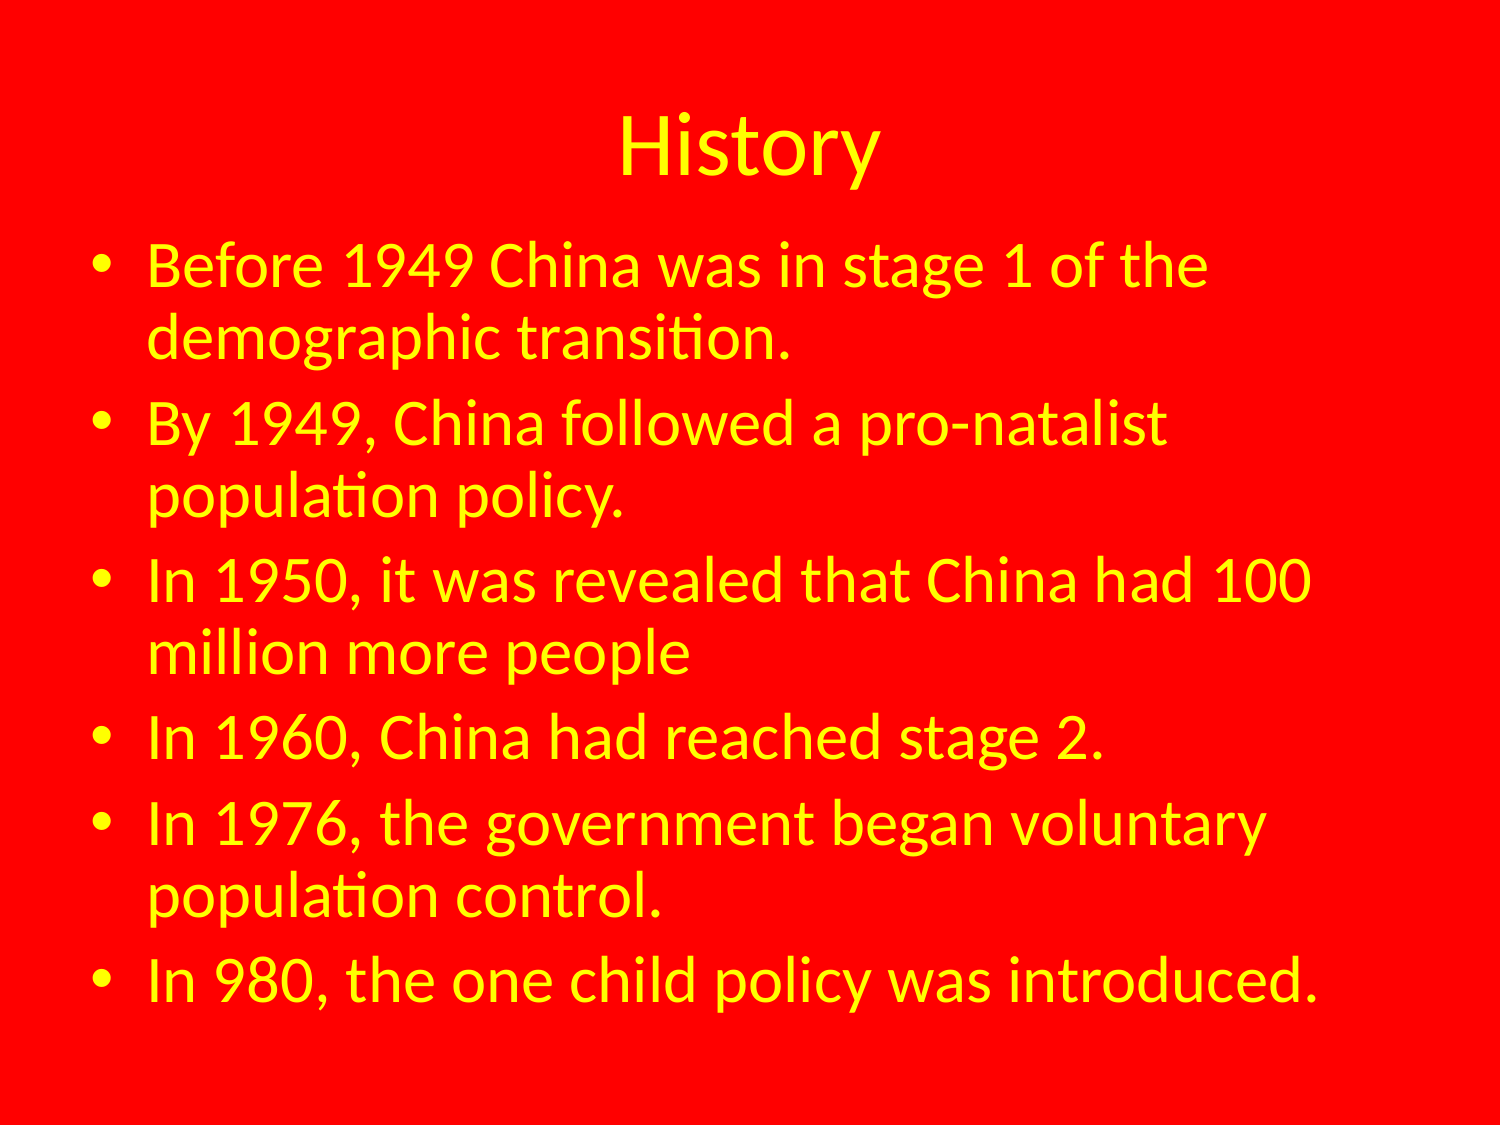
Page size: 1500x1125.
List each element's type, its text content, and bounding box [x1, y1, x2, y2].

title History [74, 44, 1426, 222]
list Before 1949 China was in stage 1 of the demographic transition. By 1949, China followed a pro-natalist population policy. In 1950, it was revealed that China had 100 million more people In 1960, China had reached stage 2. In 1976, the government began voluntary population control. In 980, the one child policy was introduced. [74, 222, 1426, 1079]
